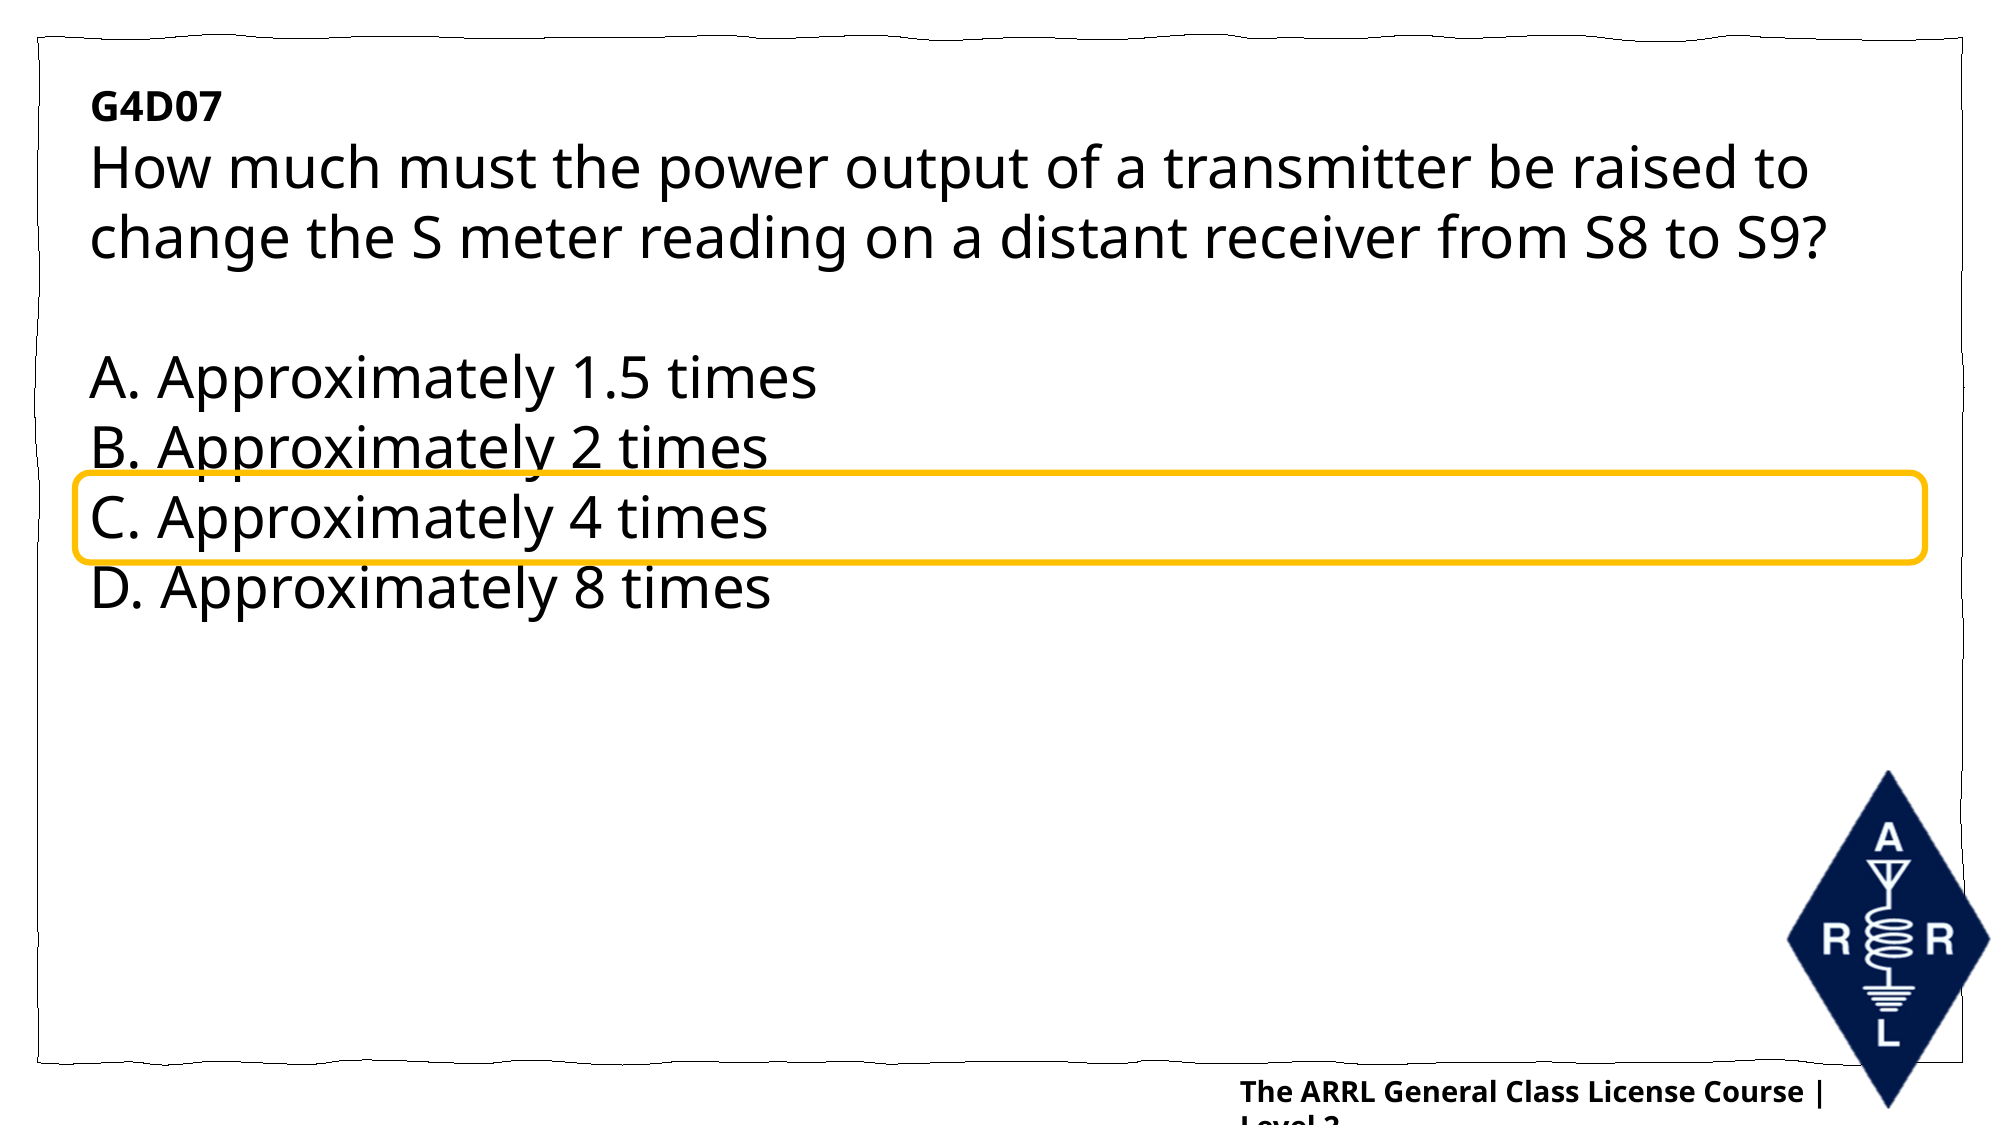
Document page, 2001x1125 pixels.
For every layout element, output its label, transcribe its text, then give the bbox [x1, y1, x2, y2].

text_box G4D07 How much must the power output of a transmitter be raised to change the S meter reading on a distant receiver from S8 to S9? A. Approximately 1.5 times B. Approximately 2 times C. Approximately 4 times D. Approximately 8 times [75, 72, 1850, 479]
text_box G4D07 How much must the power output of a transmitter be raised to change the S meter reading on a distant receiver from S8 to S9? A. Approximately 1.5 times B. Approximately 2 times C. Approximately 4 times D. Approximately 8 times [75, 556, 1850, 628]
picture [1773, 752, 1999, 1125]
text_box [73, 471, 1927, 564]
